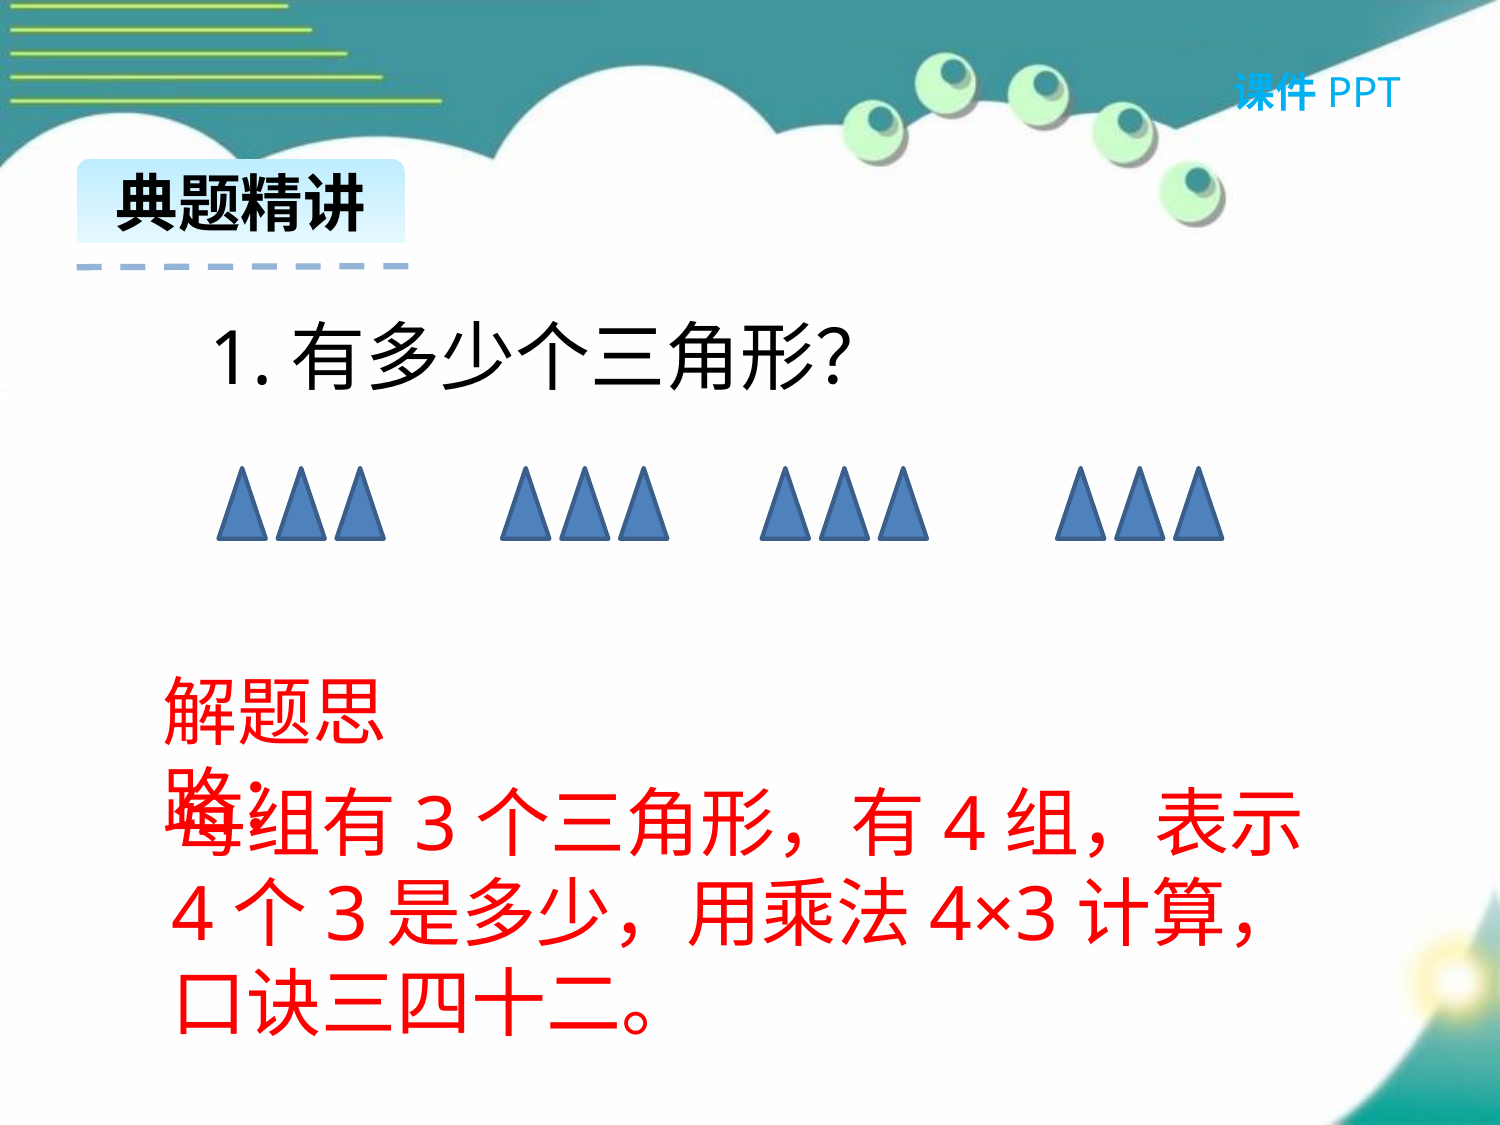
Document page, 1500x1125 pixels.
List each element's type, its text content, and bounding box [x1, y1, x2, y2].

text_box 解题思路： [147, 656, 538, 852]
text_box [218, 467, 385, 539]
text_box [501, 467, 668, 539]
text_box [1056, 467, 1223, 539]
text_box 课件PPT [1218, 58, 1418, 124]
text_box 1.有多少个三角形？ [194, 302, 1093, 408]
text_box 典题精讲 [76, 158, 405, 244]
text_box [761, 467, 928, 539]
text_box 每组有3个三角形，有4组，表示4个3是多少，用乘法4×3计算，口诀三四十二。 [171, 775, 1327, 1046]
picture [0, 0, 1500, 1125]
